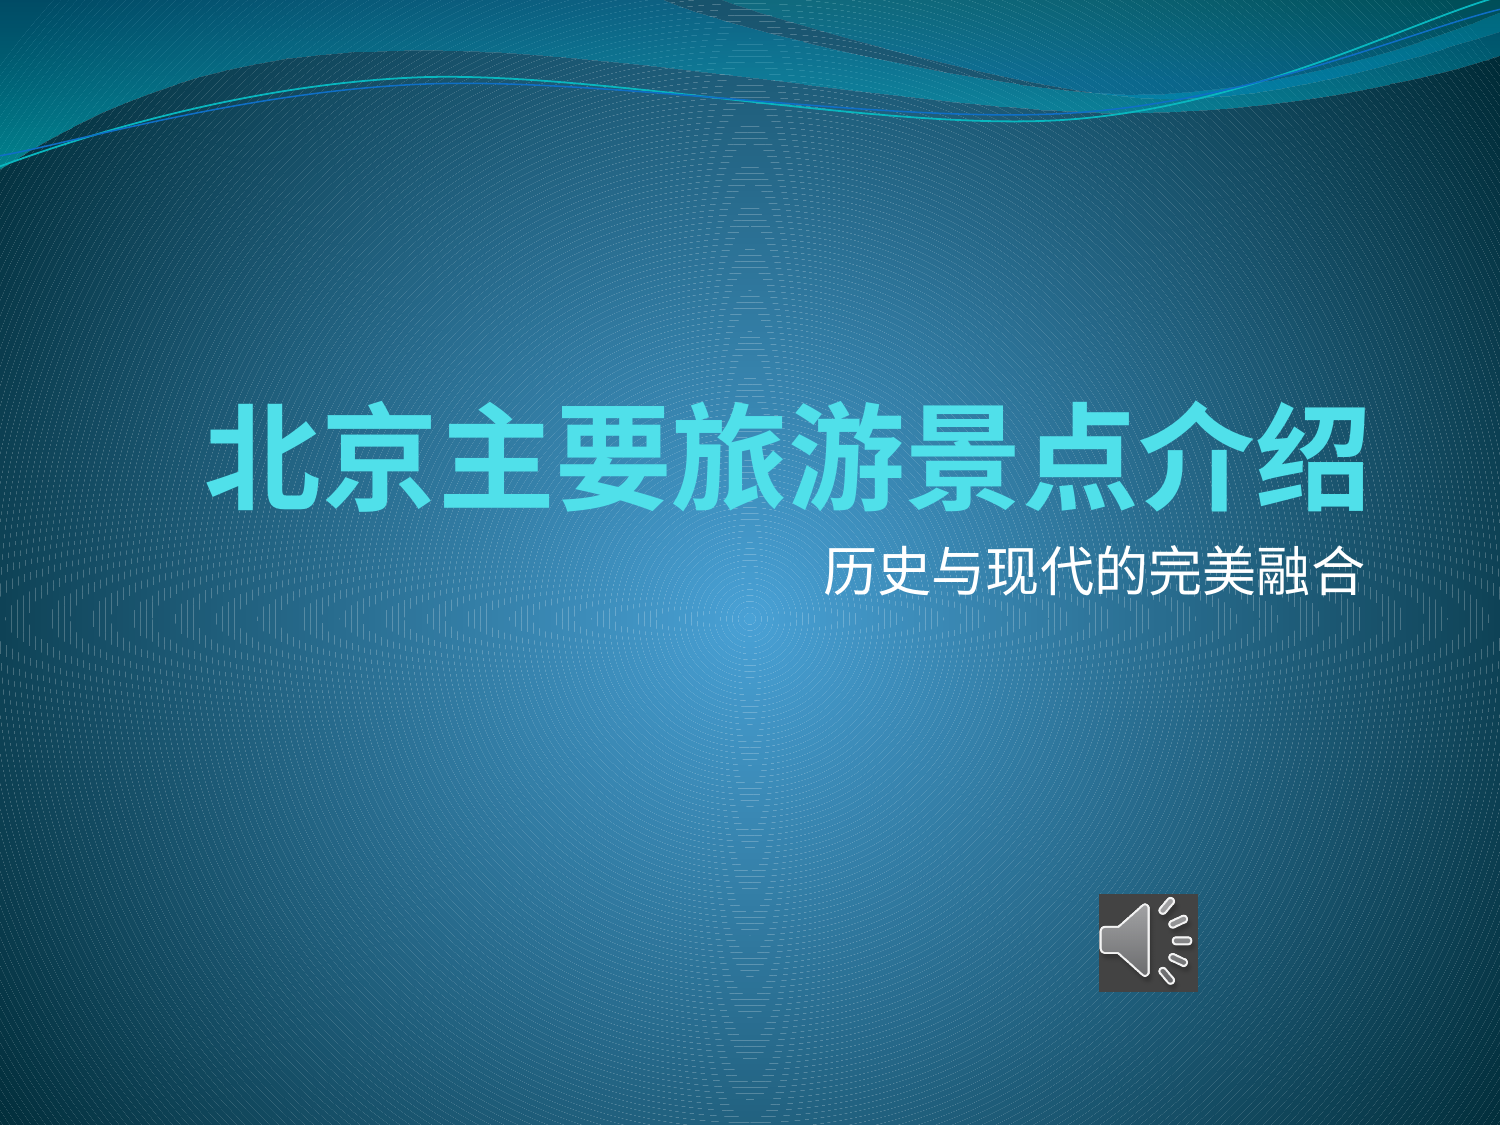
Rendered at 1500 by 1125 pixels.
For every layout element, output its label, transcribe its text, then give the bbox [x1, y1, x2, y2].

picture [1098, 893, 1199, 994]
title 北京主要旅游景点介绍 [87, 224, 1376, 525]
subtitle 历史与现代的完美融合 [87, 529, 1376, 818]
